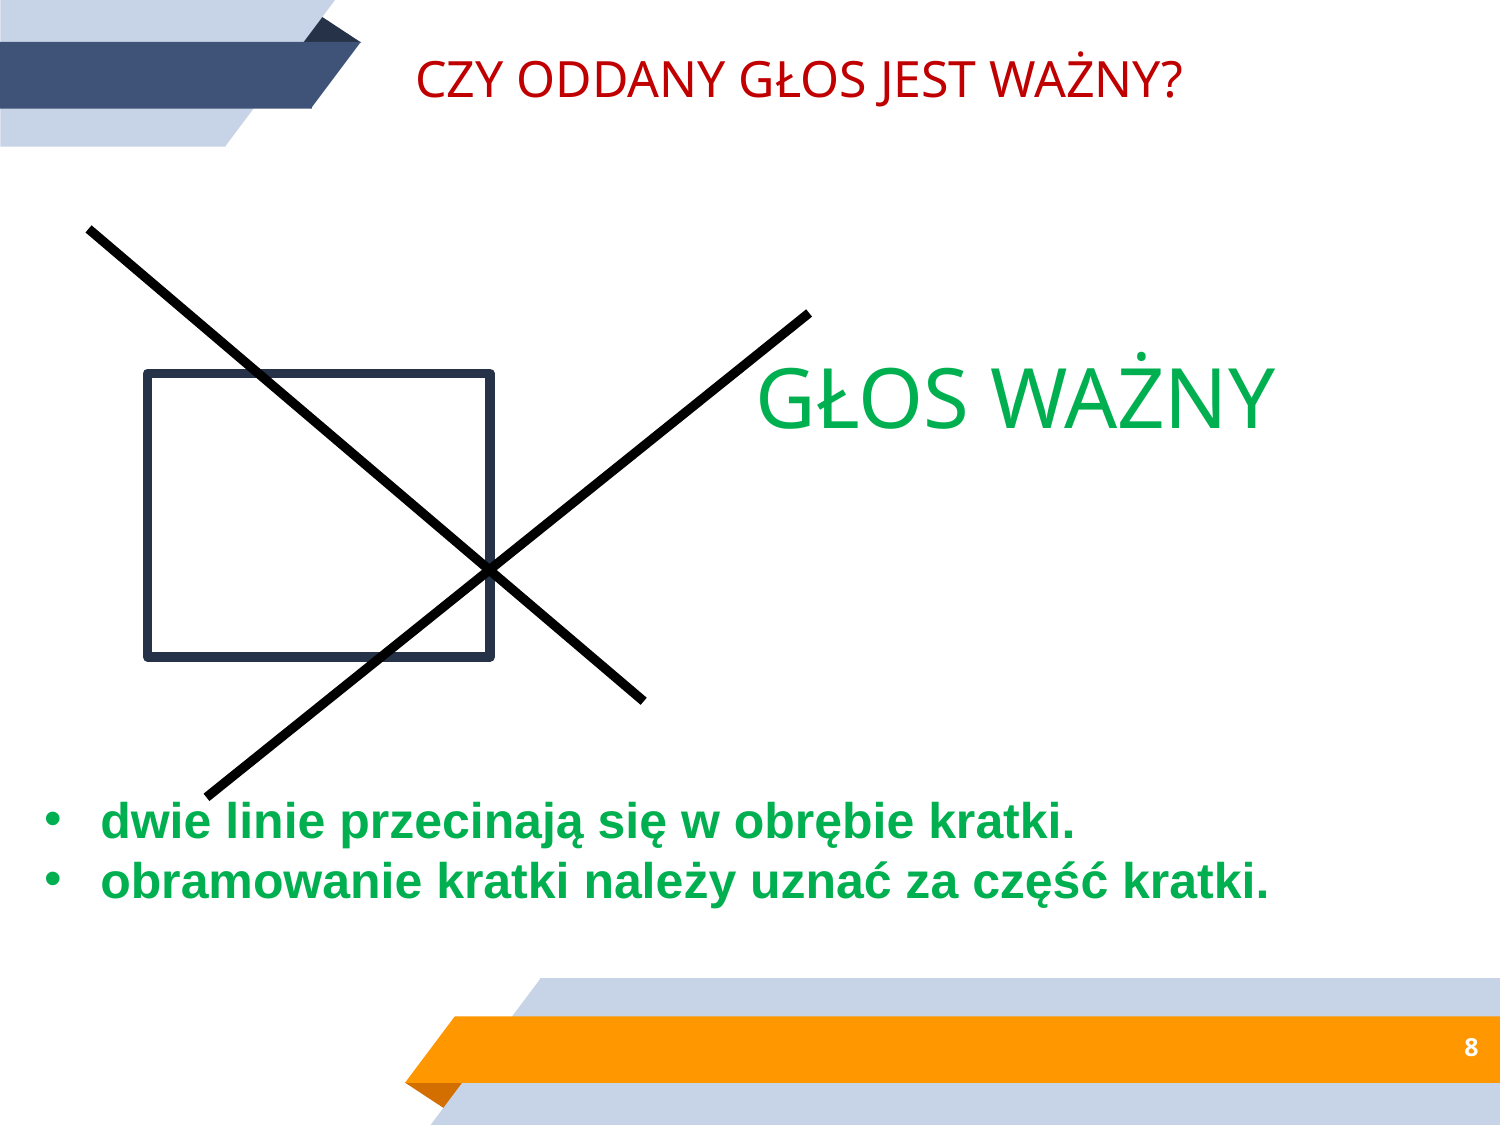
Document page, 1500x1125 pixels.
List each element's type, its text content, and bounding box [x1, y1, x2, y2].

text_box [206, 312, 810, 798]
text_box GŁOS WAŻNY [814, 338, 1317, 453]
slide_number 8 [1249, 1014, 1494, 1084]
text_box dwie linie przecinają się w obrębie kratki. obramowanie kratki należy uznać za część kratki. [29, 780, 1412, 916]
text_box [88, 228, 644, 702]
text_box CZY ODDANY GŁOS JEST WAŻNY? [400, 40, 1417, 115]
